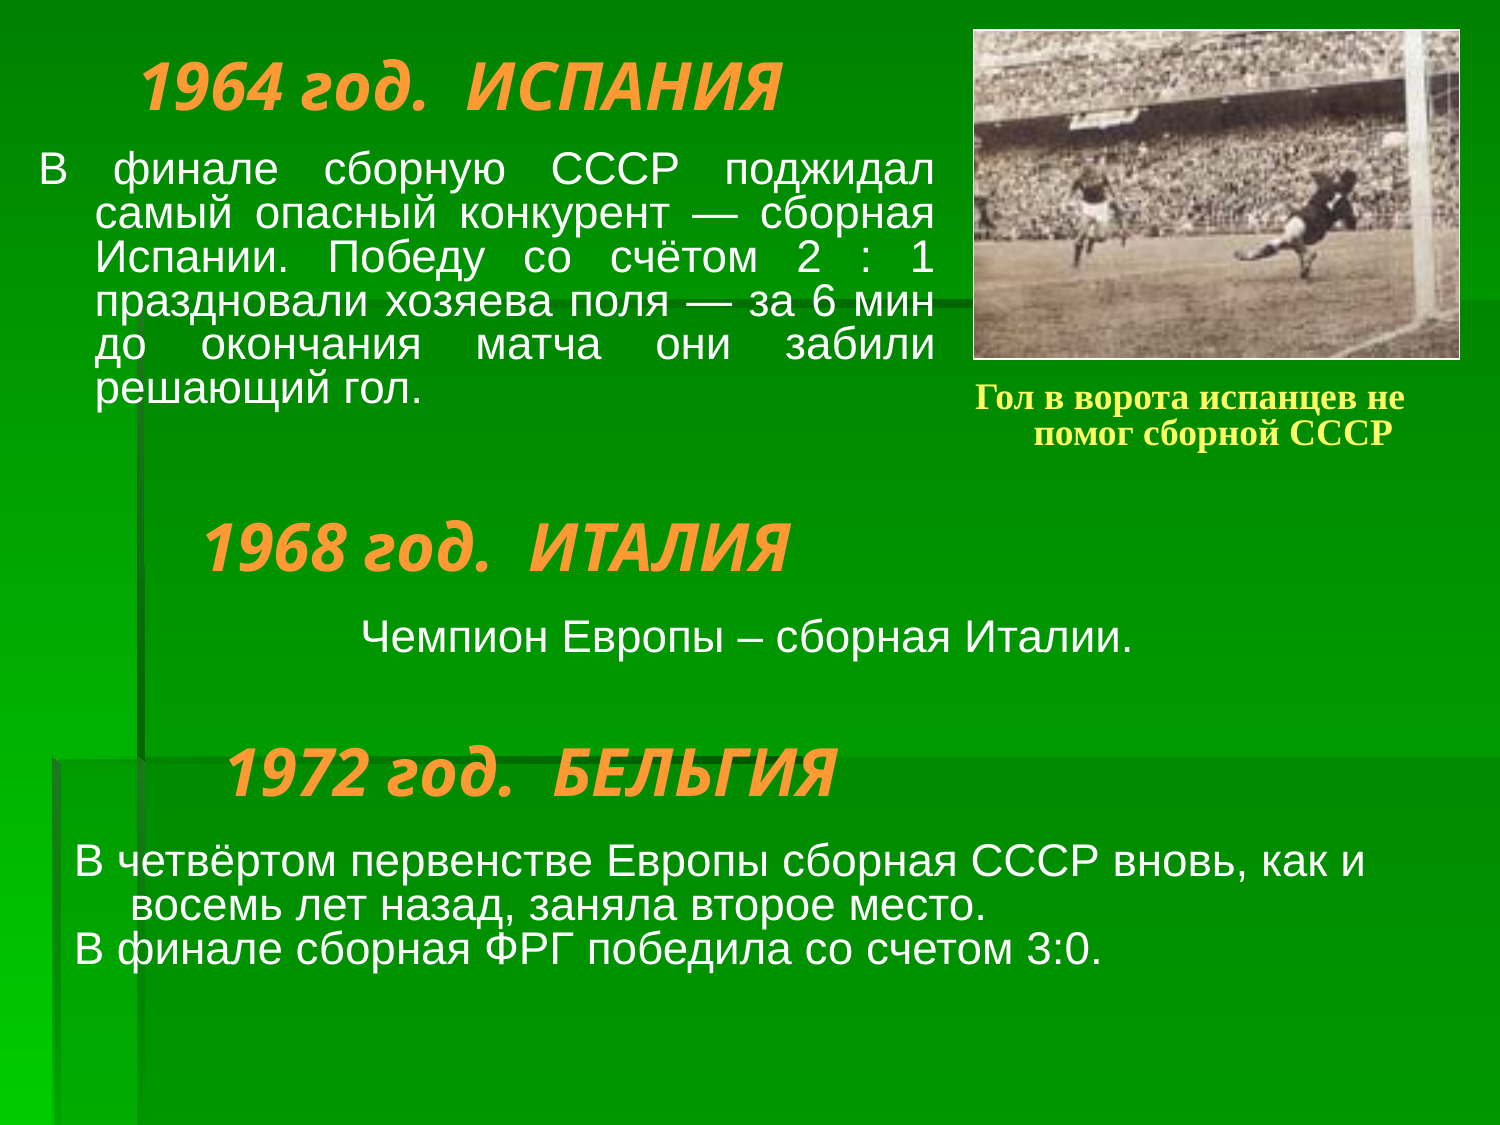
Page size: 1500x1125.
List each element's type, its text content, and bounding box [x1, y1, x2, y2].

text_box Чемпион Европы – сборная Италии. [53, 609, 1447, 669]
text_box 1968 год. ИТАЛИЯ [88, 491, 904, 598]
text_box В четвёртом первенстве Европы сборная СССР вновь, как и восемь лет назад, заняла второе место. В финале сборная ФРГ победила со счетом 3:0. [64, 834, 1459, 981]
text_box Гол в ворота испанцев не помог сборной СССР [927, 373, 1459, 461]
text_box 1964 год. ИСПАНИЯ [53, 31, 869, 138]
text_box В финале сборную СССР поджидал самый опасный конкурент — сборная Испании. Победу со счётом 2 : 1 праздновали хозяева поля — за 6 мин до окончания матча они забили решающий гол. [29, 141, 951, 420]
picture [974, 30, 1459, 359]
text_box 1972 год. БЕЛЬГИЯ [123, 716, 939, 823]
